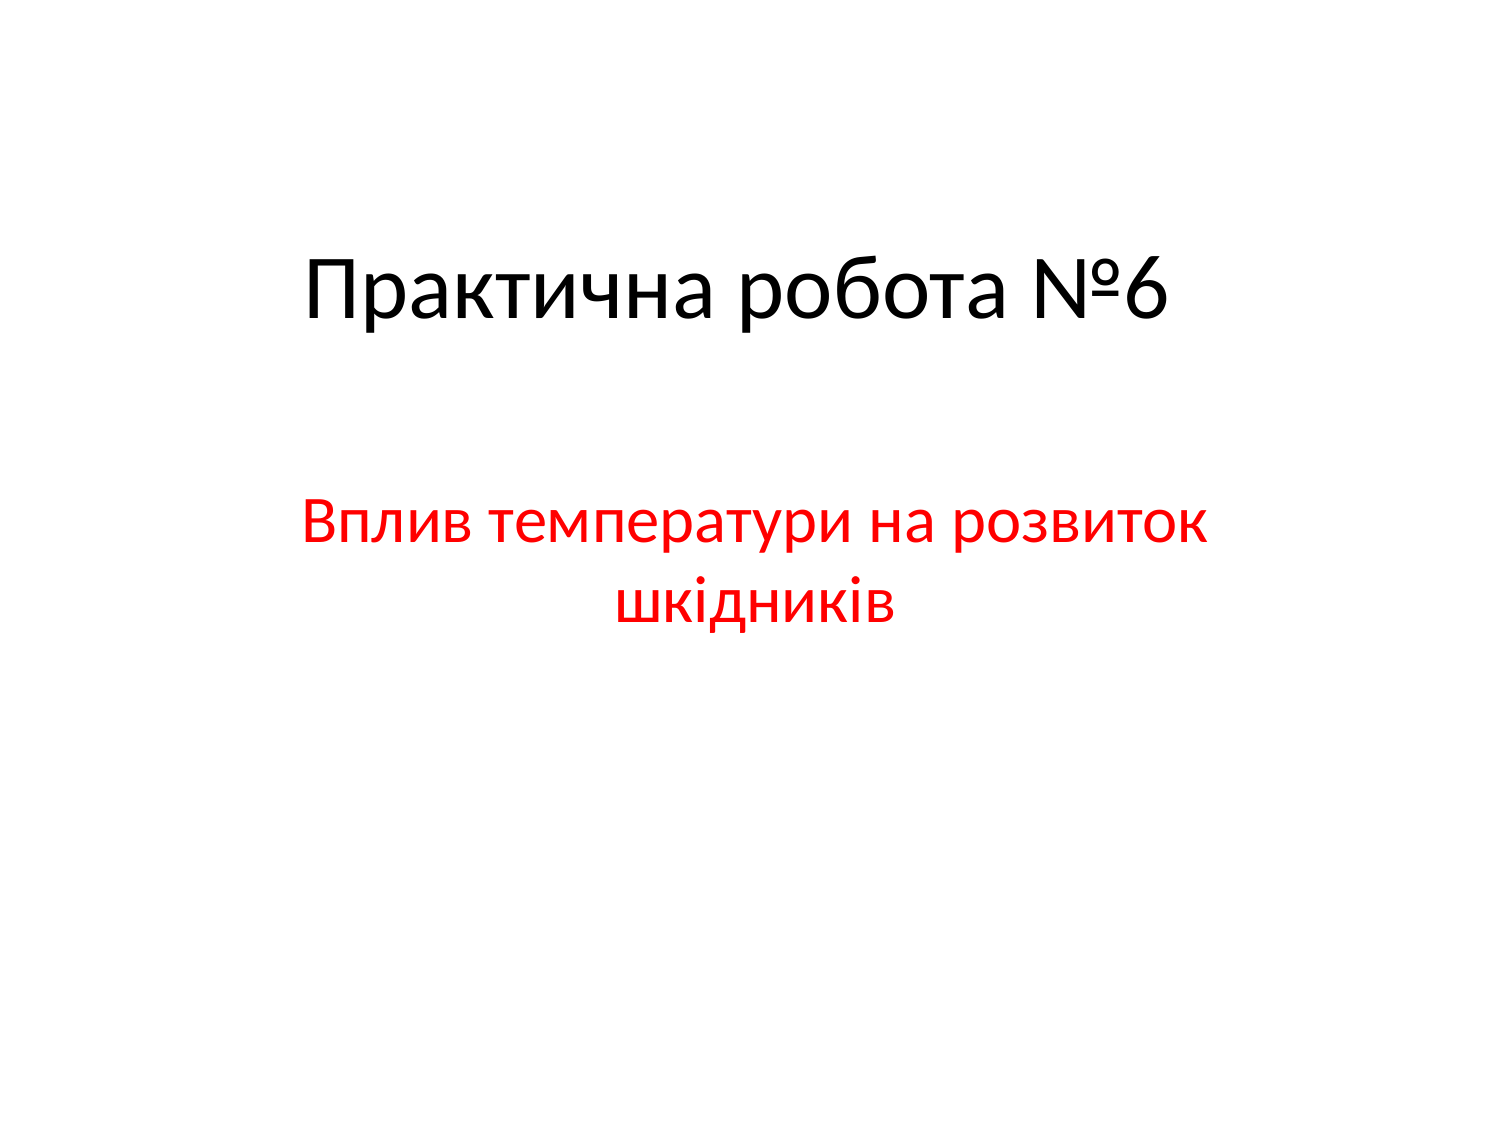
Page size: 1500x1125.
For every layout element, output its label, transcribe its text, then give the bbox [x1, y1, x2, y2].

title Практична робота №6 [100, 160, 1376, 402]
subtitle Вплив температури на розвиток шкідників [230, 468, 1281, 756]
